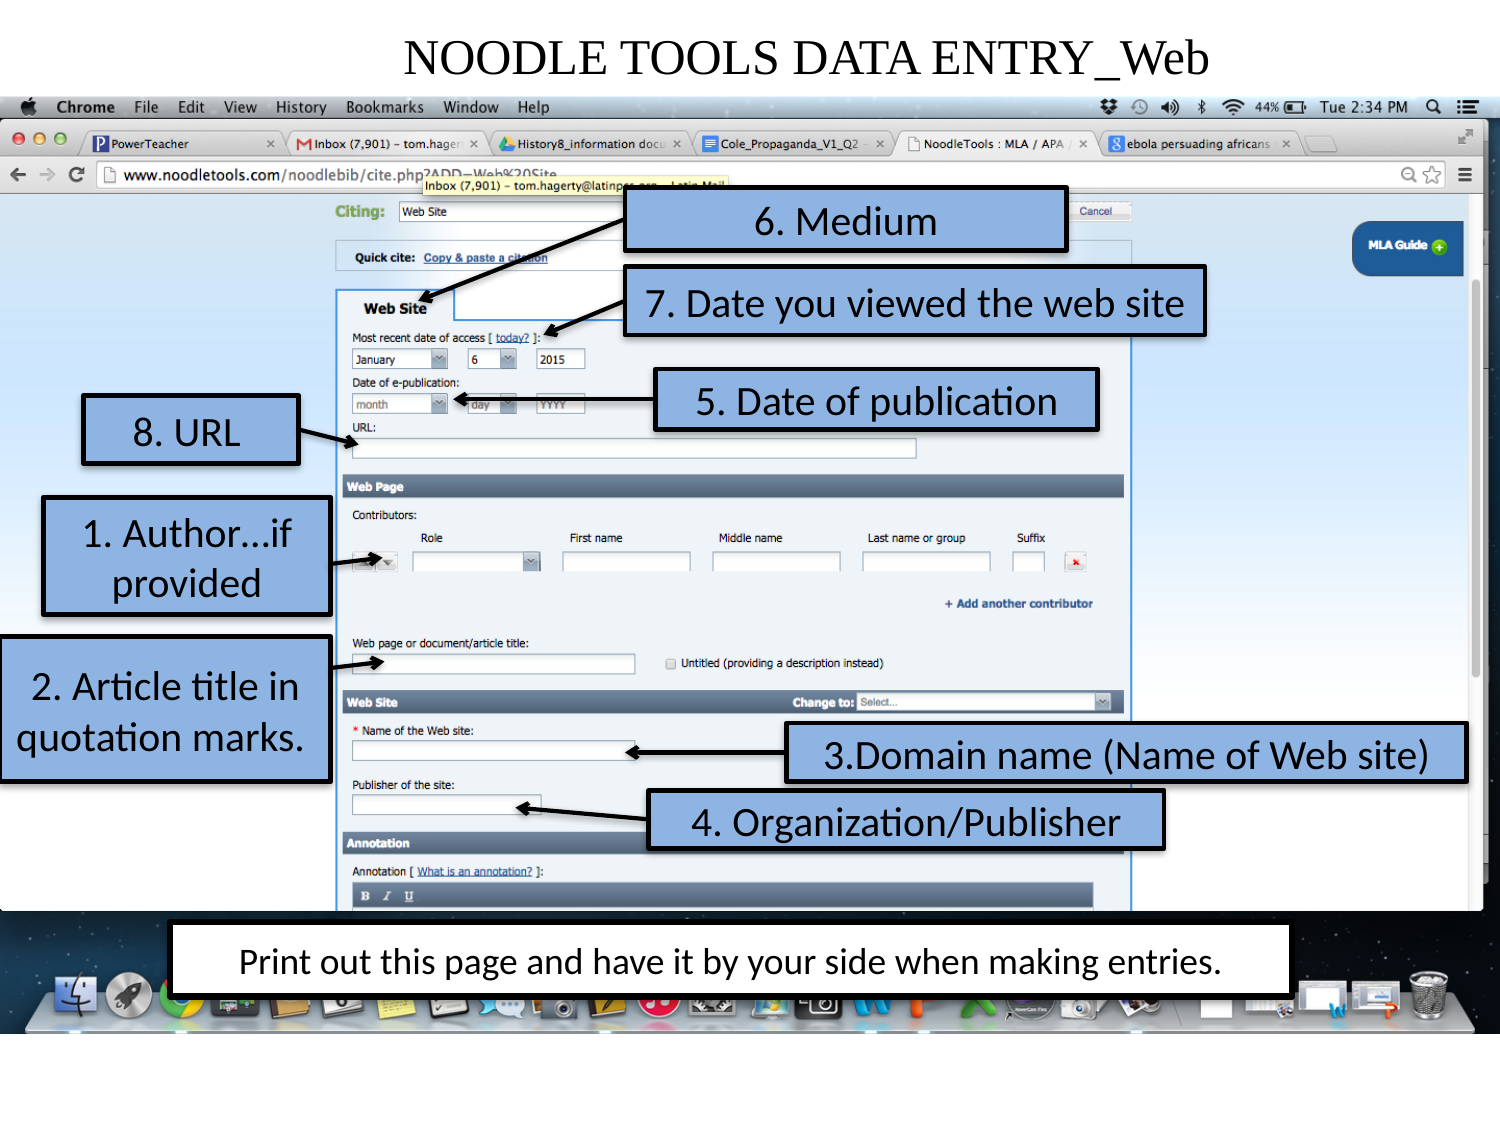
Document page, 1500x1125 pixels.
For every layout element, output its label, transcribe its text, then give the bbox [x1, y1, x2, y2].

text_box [298, 429, 359, 445]
picture [0, 96, 1500, 1035]
text_box NOODLE TOOLS DATA ENTRY_Web [388, 16, 1226, 92]
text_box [417, 218, 626, 301]
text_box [328, 557, 383, 565]
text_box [515, 807, 649, 820]
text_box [543, 300, 626, 335]
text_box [330, 661, 385, 669]
